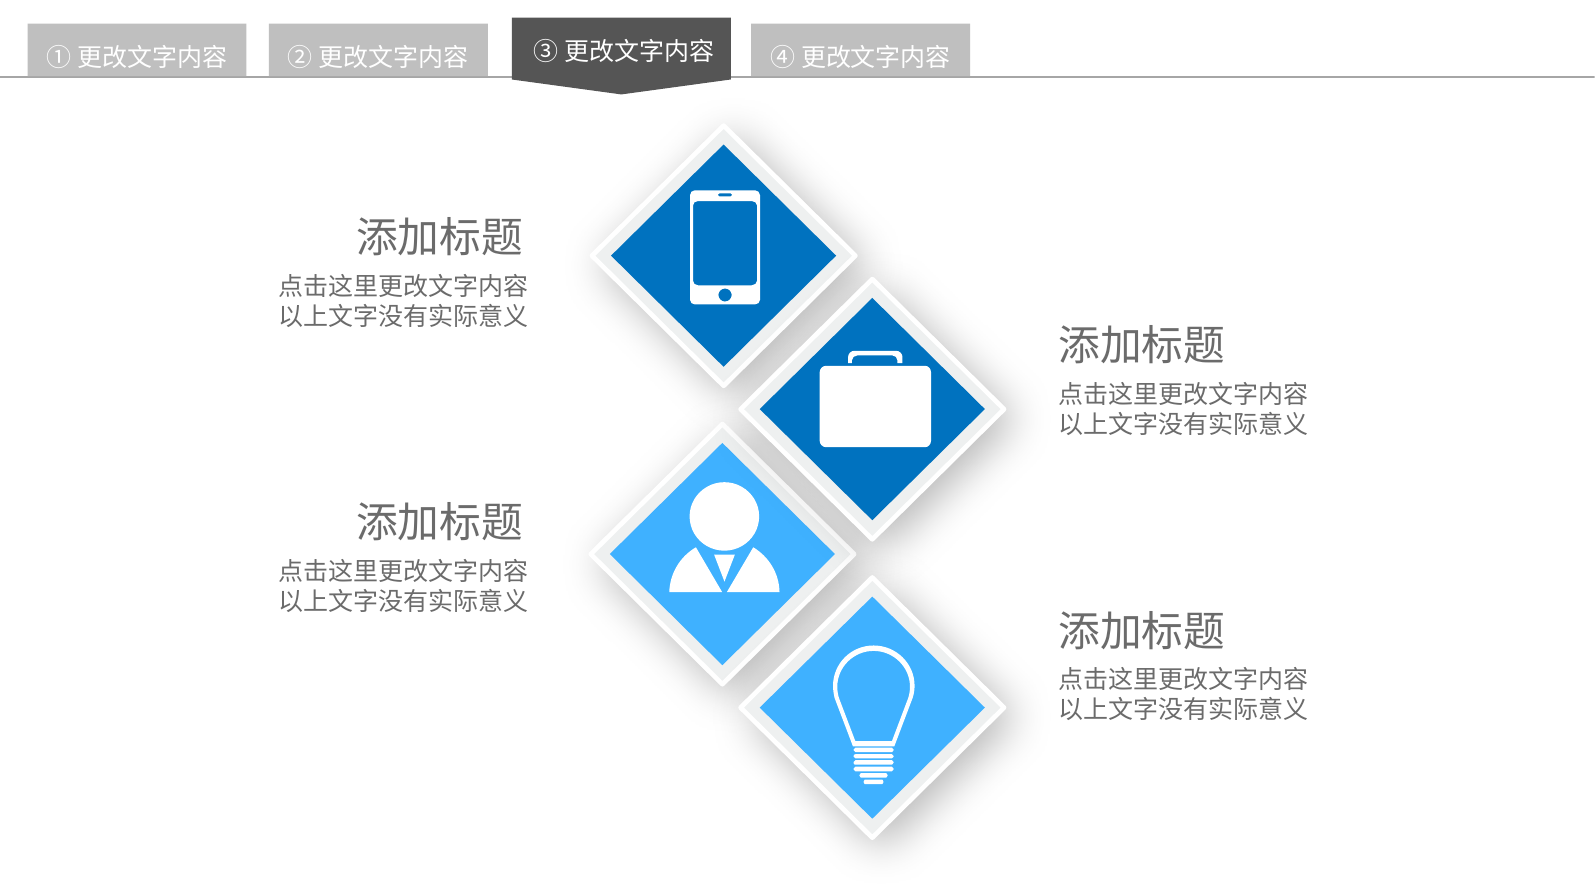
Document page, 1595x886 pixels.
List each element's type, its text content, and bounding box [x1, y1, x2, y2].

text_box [0, 23, 449, 77]
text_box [798, 23, 1595, 77]
text_box 添加标题 [344, 490, 536, 548]
text_box 点击这里更改文字内容 以上文字没有实际意义 [1043, 656, 1343, 732]
text_box 添加标题 [1046, 313, 1238, 371]
text_box 添加标题 [344, 204, 536, 263]
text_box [740, 577, 1005, 838]
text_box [454, 17, 795, 95]
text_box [591, 125, 856, 387]
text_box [740, 278, 1005, 540]
text_box 点击这里更改文字内容 以上文字没有实际意义 [254, 263, 553, 338]
text_box 点击这里更改文字内容 以上文字没有实际意义 [1043, 371, 1343, 446]
text_box 添加标题 [1046, 598, 1238, 656]
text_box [590, 423, 855, 685]
text_box 点击这里更改文字内容 以上文字没有实际意义 [254, 548, 553, 624]
